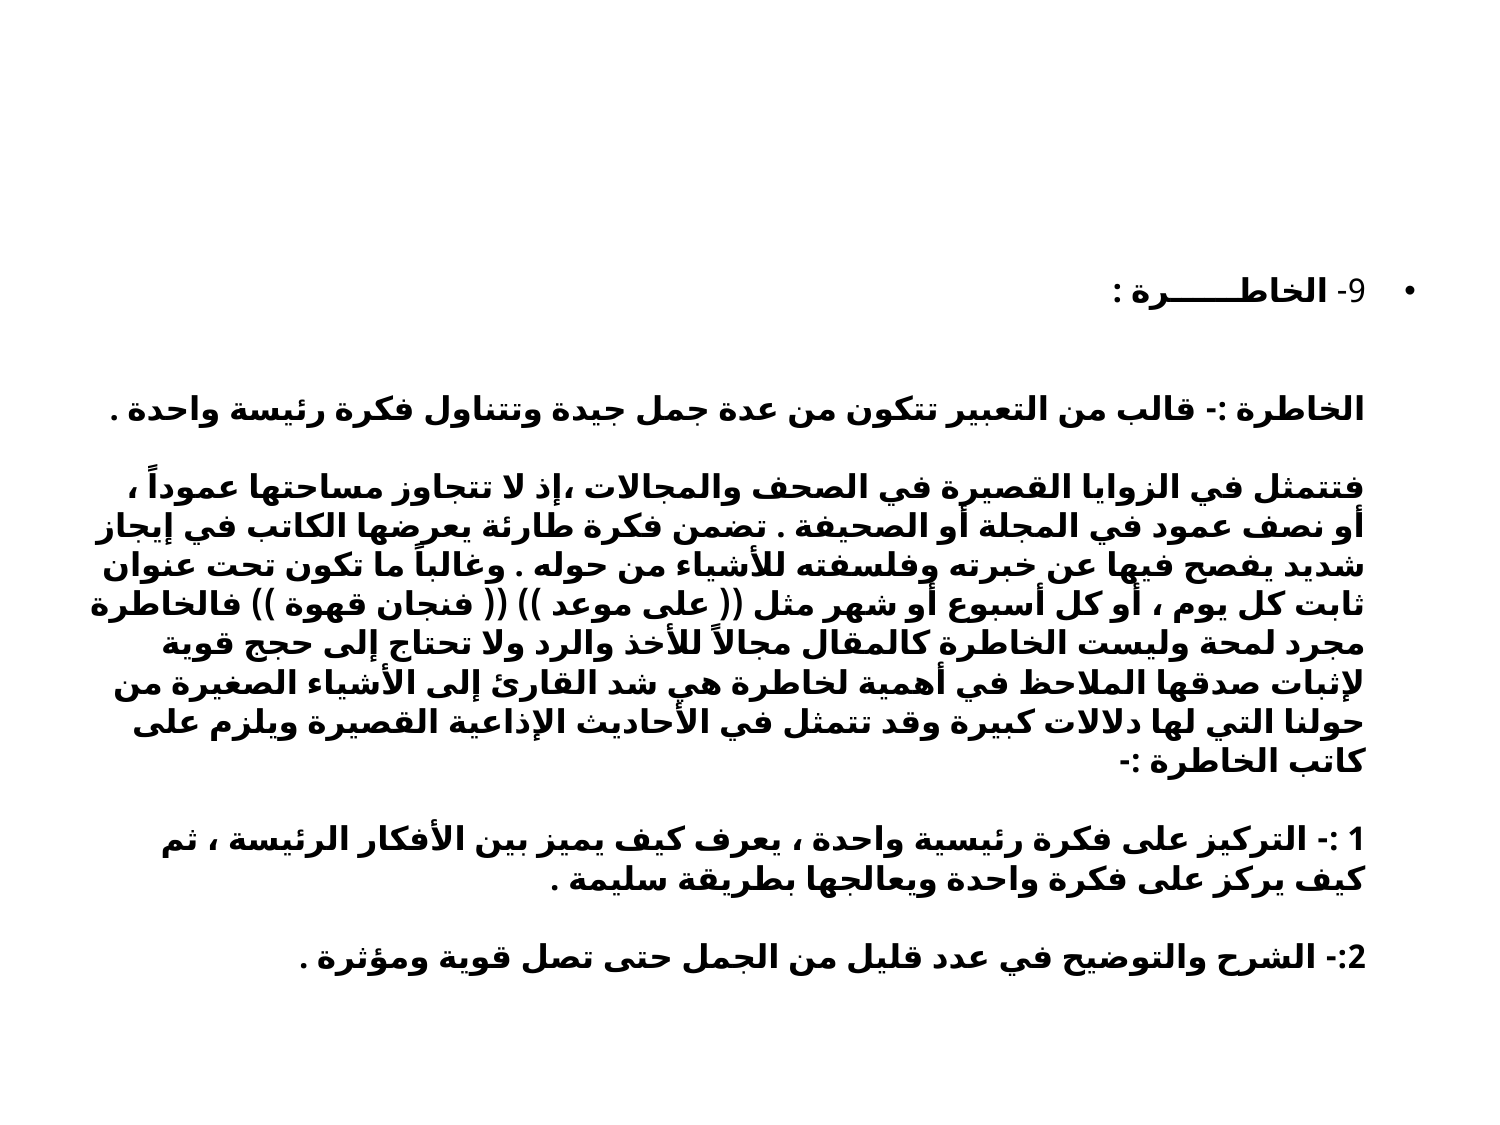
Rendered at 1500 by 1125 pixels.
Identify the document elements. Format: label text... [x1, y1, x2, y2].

list 9- الخاطــــــرة : الخاطرة :- قالب من التعبير تتكون من عدة جمل جيدة وتتناول فكرة رئيسة واحدة . فتتمثل في الزوايا القصيرة في الصحف والمجالات ،إذ لا تتجاوز مساحتها عموداً ، أو نصف عمود في المجلة أو الصحيفة . تضمن فكرة طارئة يعرضها الكاتب في إيجاز شديد يفصح فيها عن خبرته وفلسفته للأشياء من حوله . وغالباً ما تكون تحت عنوان ثابت كل يوم ، أو كل أسبوع أو شهر مثل (( على موعد )) (( فنجان قهوة )) فالخاطرة مجرد لمحة وليست الخاطرة كالمقال مجالاً للأخذ والرد ولا تحتاج إلى حجج قوية لإثبات صدقها الملاحظ في أهمية لخاطرة هي شد القارئ إلى الأشياء الصغيرة من حولنا التي لها دلالات كبيرة وقد تتمثل في الأحاديث الإذاعية القصيرة ويلزم على كاتب الخاطرة :- 1 :- التركيز على فكرة رئيسية واحدة ، يعرف كيف يميز بين الأفكار الرئيسة ، ثم كيف يركز على فكرة واحدة ويعالجها بطريقة سليمة . 2:- الشرح والتوضيح في عدد قليل من الجمل حتى تصل قوية ومؤثرة . [75, 262, 1425, 1005]
